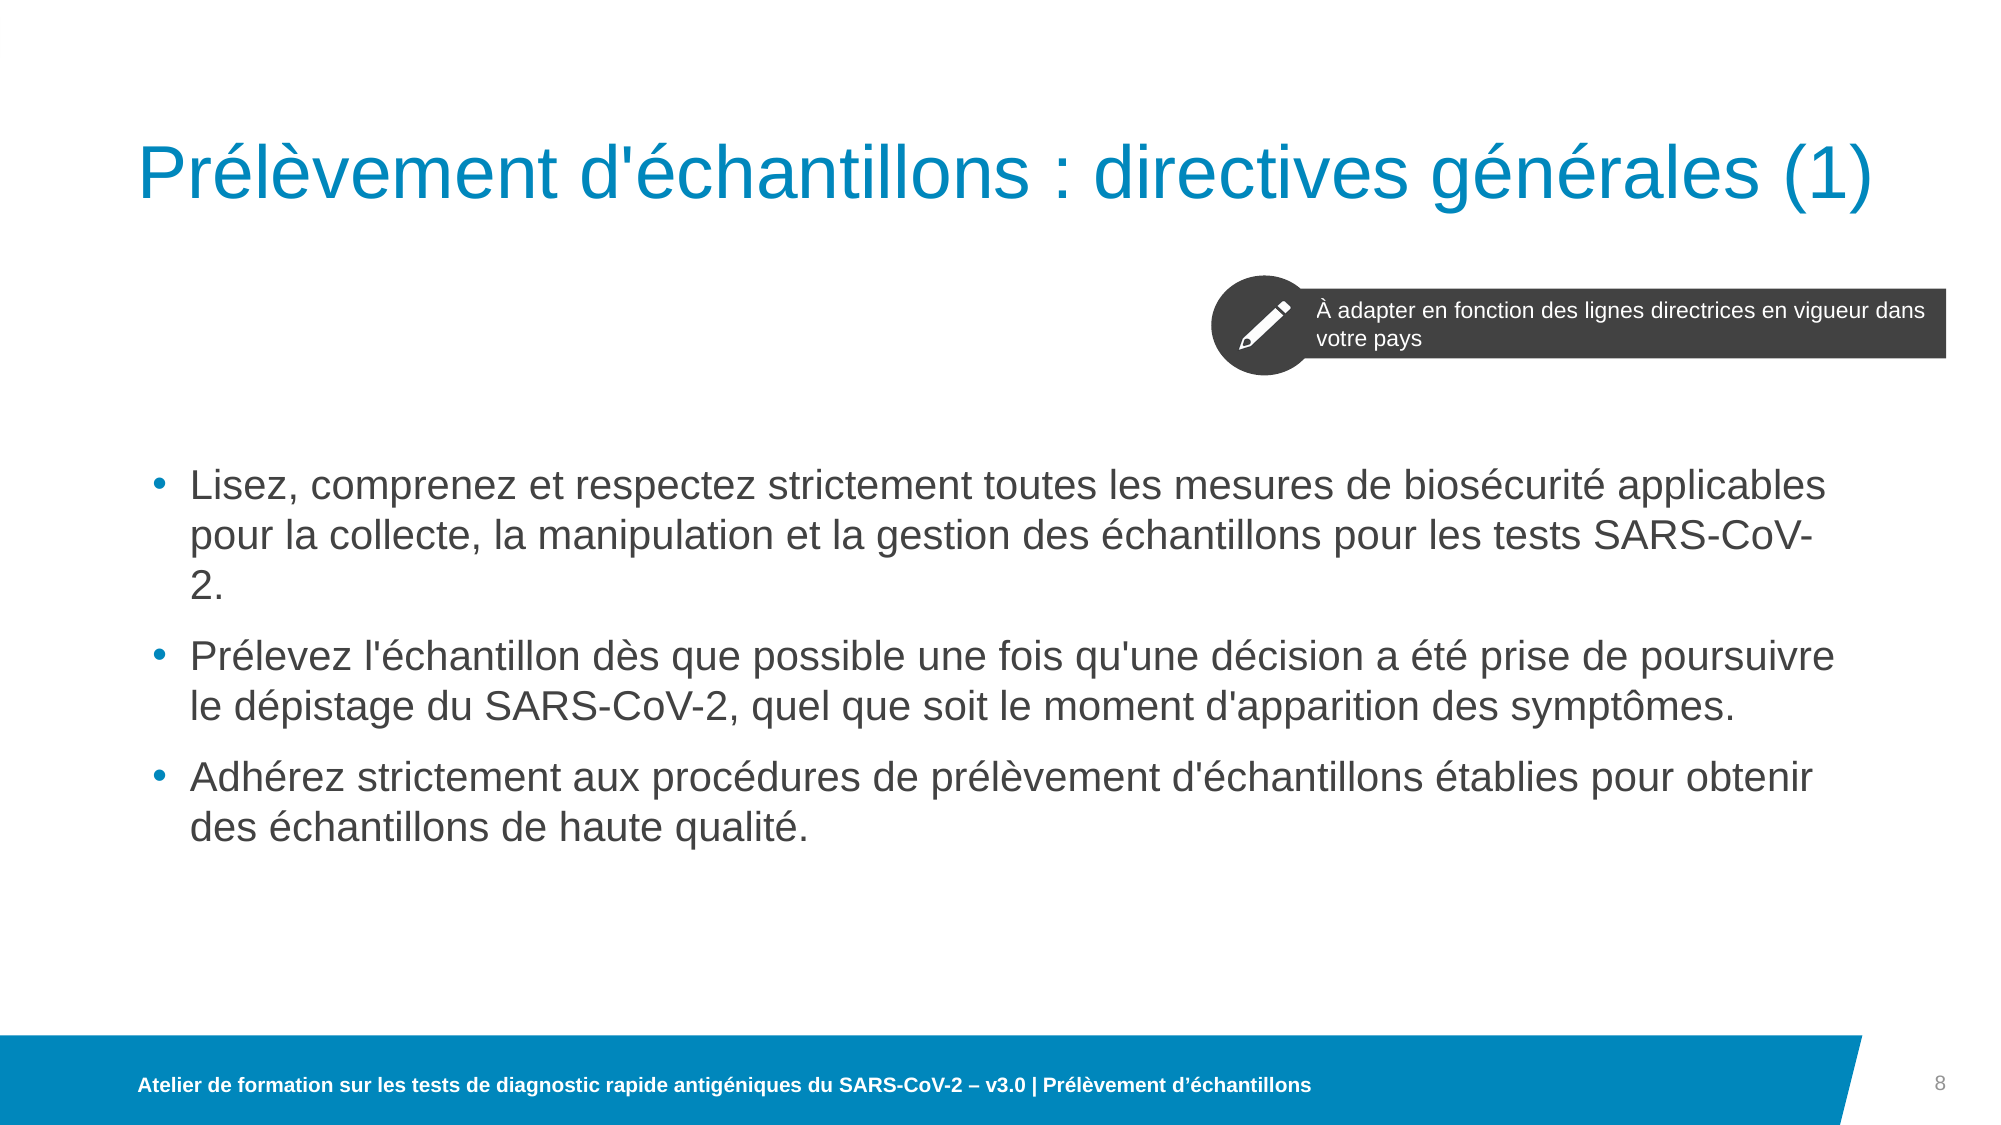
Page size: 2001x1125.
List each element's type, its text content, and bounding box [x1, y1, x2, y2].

title Prélèvement d'échantillons : directives générales (1) [137, 59, 1881, 215]
list Lisez, comprenez et respectez strictement toutes les mesures de biosécurité applicables pour la collecte, la manipulation et la gestion des échantillons pour les tests SARS-CoV-2. Prélevez l'échantillon dès que possible une fois qu'une décision a été prise de poursuivre le dépistage du SARS-CoV-2, quel que soit le moment d'apparition des symptômes. Adhérez strictement aux procédures de prélèvement d'échantillons établies pour obtenir des échantillons de haute qualité. [137, 379, 1863, 1108]
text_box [1212, 276, 1947, 375]
footer Atelier de formation sur les tests de diagnostic rapide antigéniques du SARS-CoV-2 – v3.0 | Prélèvement d’échantillons [137, 1042, 1338, 1125]
slide_number 8 [1862, 1035, 1947, 1125]
